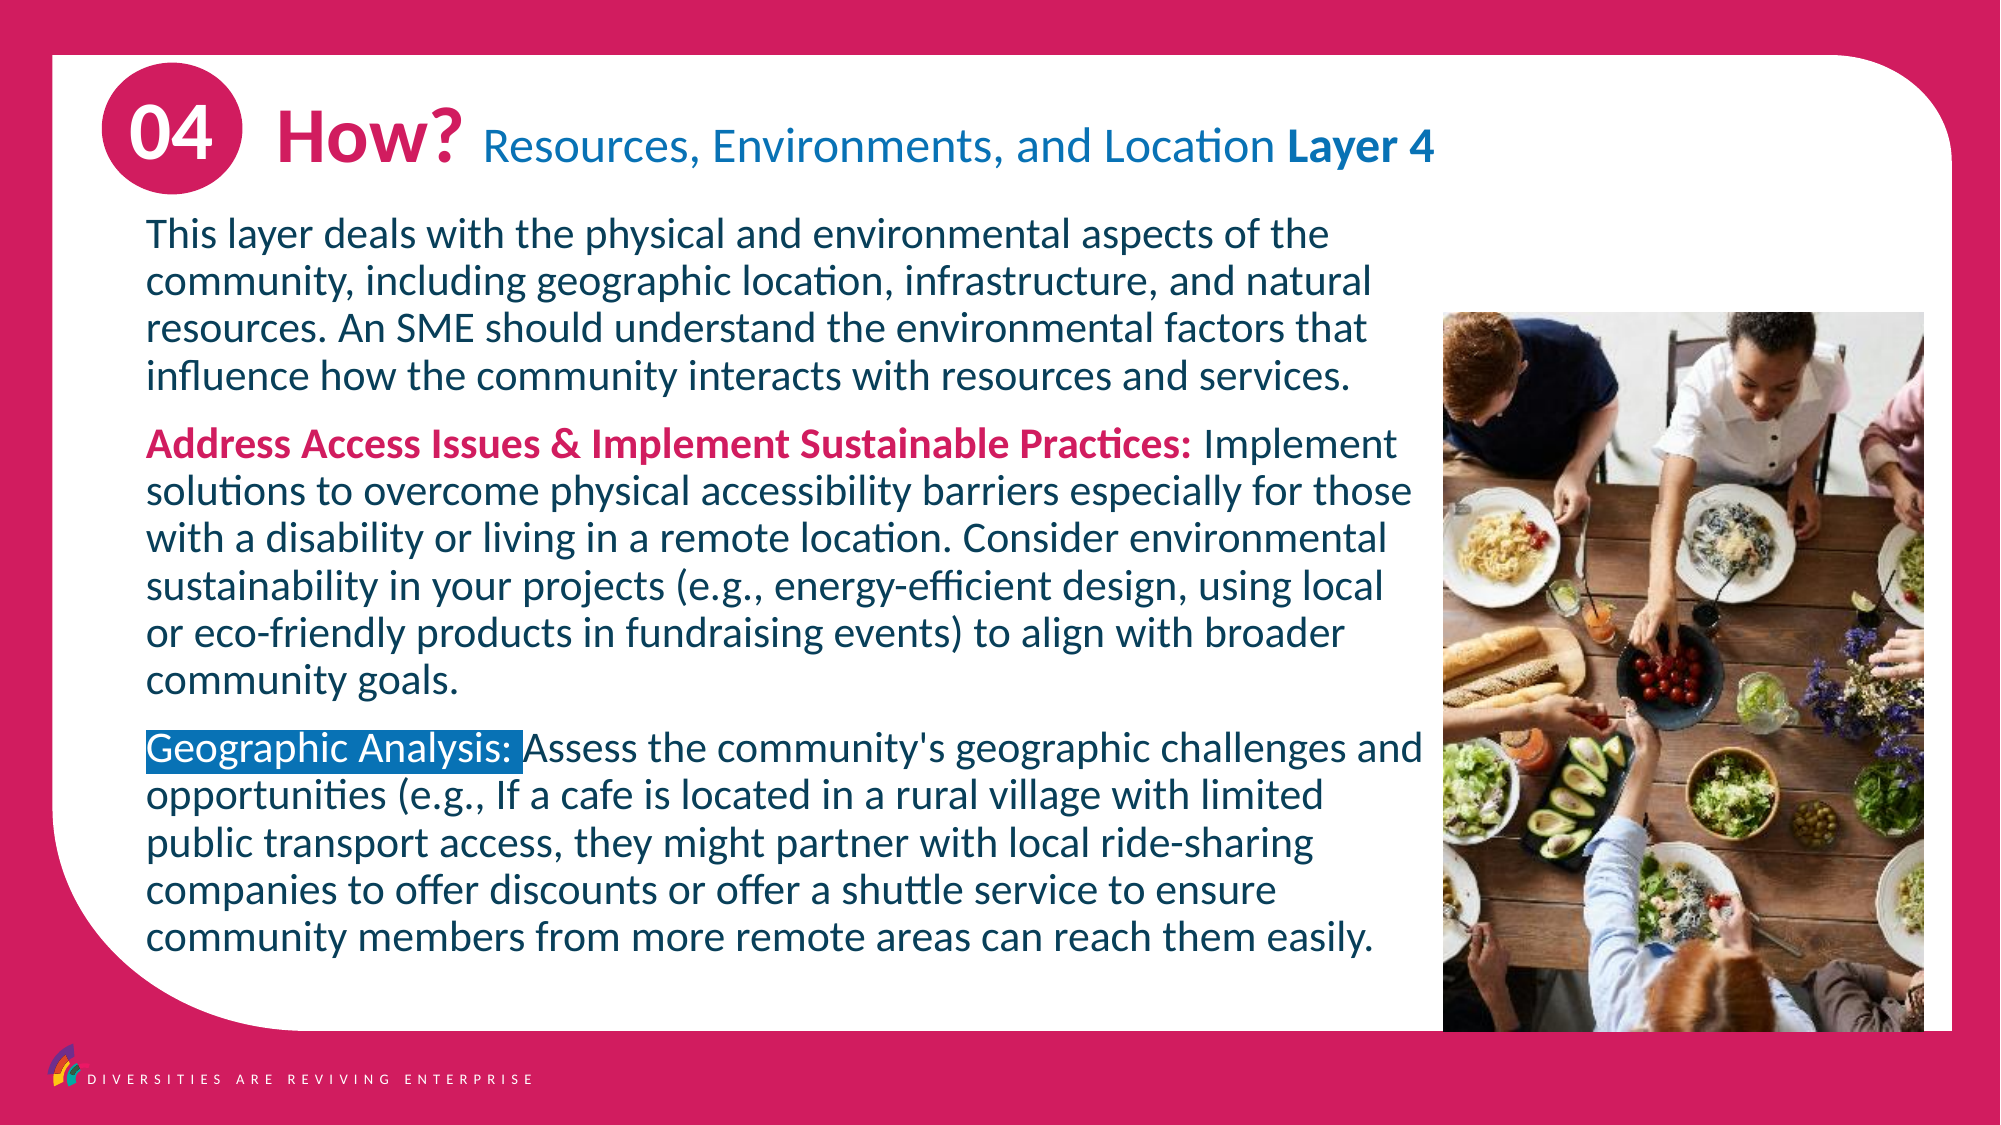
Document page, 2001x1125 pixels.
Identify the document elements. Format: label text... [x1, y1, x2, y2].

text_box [101, 62, 243, 195]
list This layer deals with the physical and environmental aspects of the community, including geographic location, infrastructure, and natural resources. An SME should understand the environmental factors that influence how the community interacts with resources and services. Address Access Issues & Implement Sustainable Practices: Implement solutions to overcome physical accessibility barriers especially for those with a disability or living in a remote location. Consider environmental sustainability in your projects (e.g., energy-efficient design, using local or eco-friendly products in fundraising events) to align with broader community goals. Geographic Analysis: Assess the community's geographic challenges and opportunities (e.g., If a cafe is located in a rural village with limited public transport access, they might partner with local ride-sharing companies to offer discounts or offer a shuttle service to ensure community members from more remote areas can reach them easily. [130, 203, 1444, 835]
text_box How? Resources, Environments, and Location Layer 4 [261, 71, 2000, 204]
picture [1443, 312, 1924, 1032]
